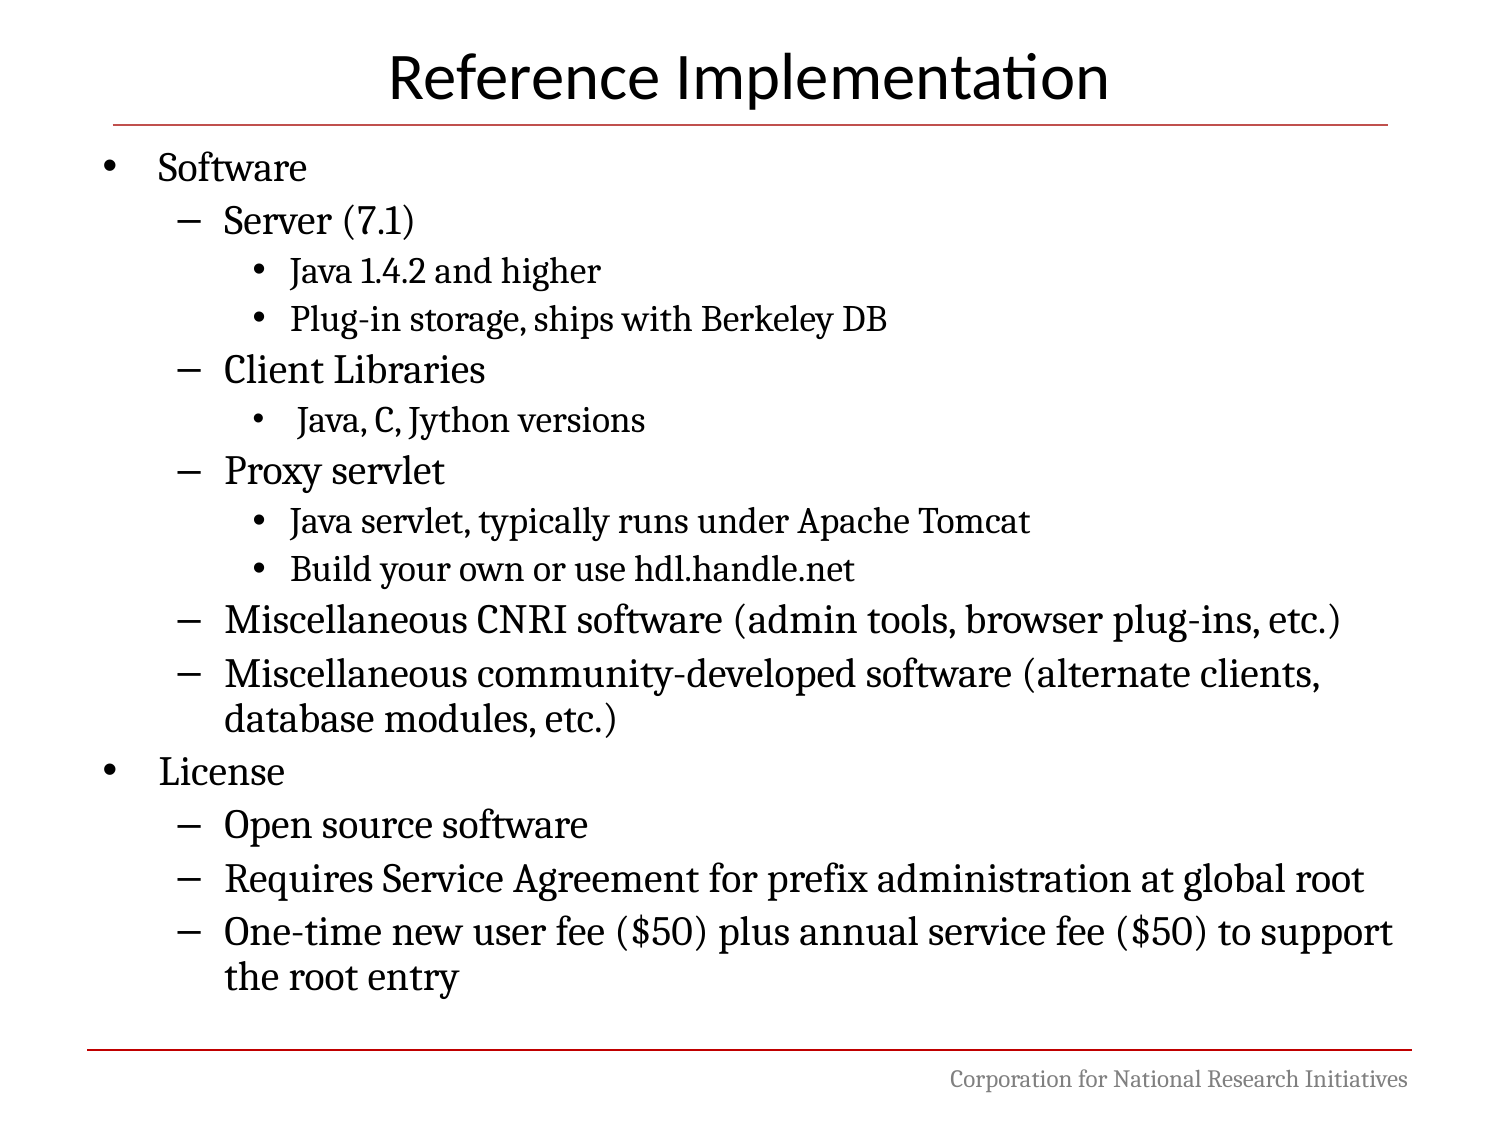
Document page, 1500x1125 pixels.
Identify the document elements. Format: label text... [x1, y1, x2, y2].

text_box Reference Implementation [74, 24, 1425, 150]
list Software Server (7.1) Java 1.4.2 and higher Plug-in storage, ships with Berkeley DB Client Libraries Java, C, Jython versions Proxy servlet Java servlet, typically runs under Apache Tomcat Build your own or use hdl.handle.net Miscellaneous CNRI software (admin tools, browser plug-ins, etc.) Miscellaneous community-developed software (alternate clients, database modules, etc.) License Open source software Requires Service Agreement for prefix administration at global root One-time new user fee ($50) plus annual service fee ($50) to support the root entry [87, 137, 1438, 1026]
